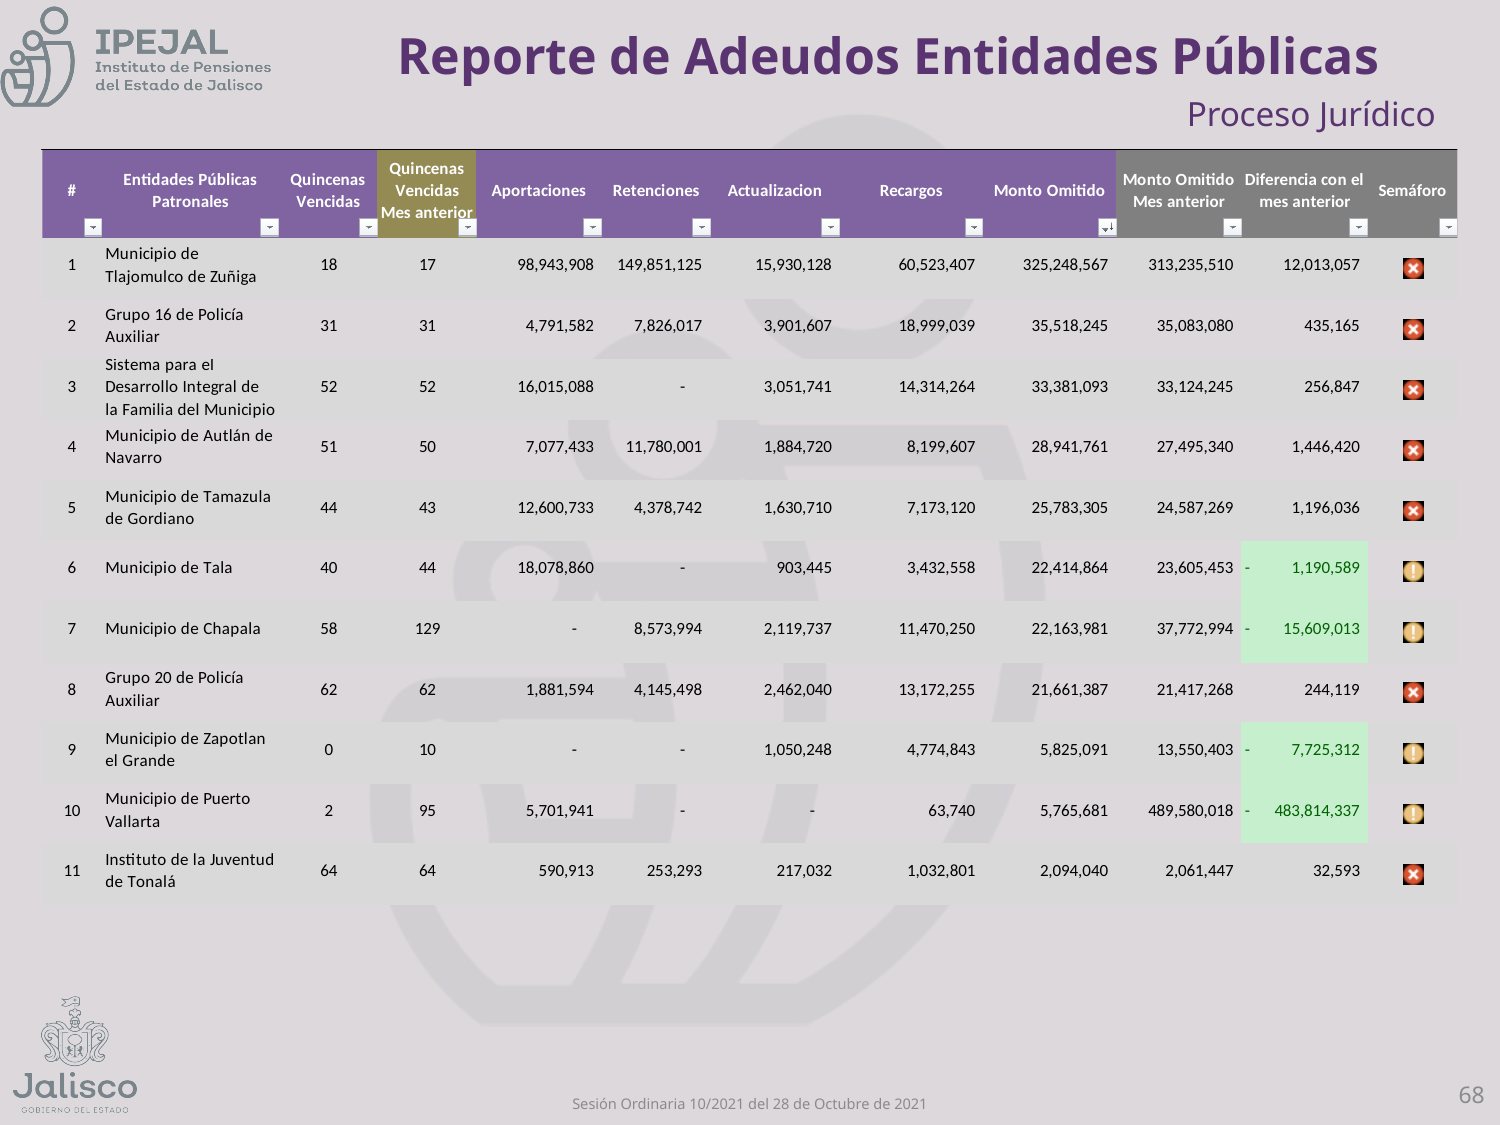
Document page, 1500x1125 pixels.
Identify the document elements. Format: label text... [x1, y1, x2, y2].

footer Sesión Ordinaria 10/2021 del 28 de Octubre de 2021 [472, 1074, 1028, 1125]
text_box Proceso Jurídico [1172, 86, 1452, 141]
slide_number 68 [1411, 1066, 1500, 1125]
picture [40, 148, 1459, 906]
picture [0, 988, 166, 1125]
picture [0, 6, 271, 107]
text_box Reporte de Adeudos Entidades Públicas [277, 23, 1500, 149]
